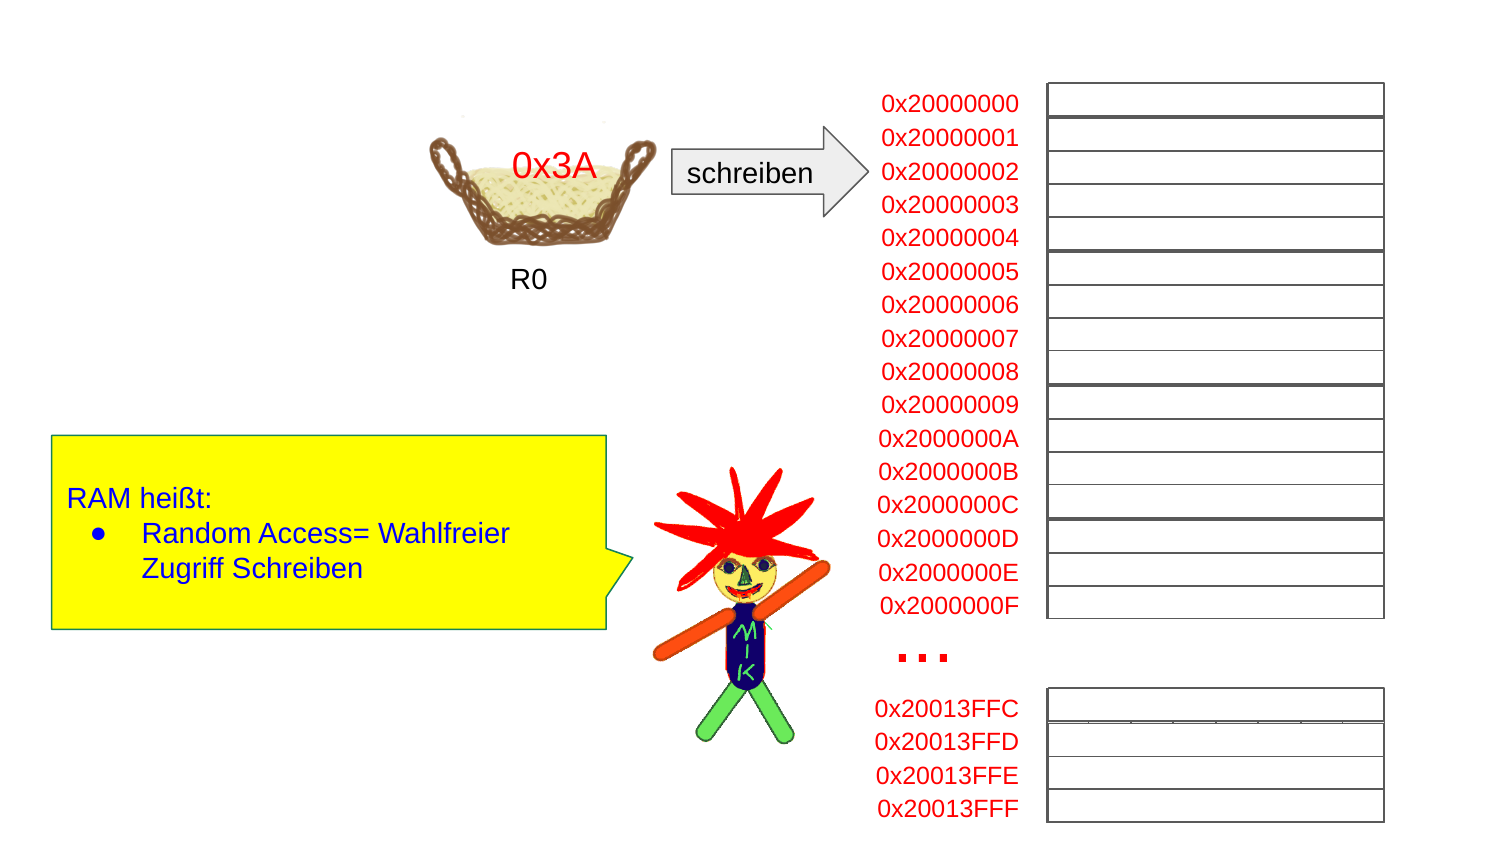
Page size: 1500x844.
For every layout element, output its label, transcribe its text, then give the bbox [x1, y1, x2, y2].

picture [634, 458, 842, 751]
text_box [1048, 484, 1385, 619]
picture [404, 103, 682, 313]
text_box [854, 339, 1043, 496]
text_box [1048, 687, 1385, 823]
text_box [854, 677, 1385, 834]
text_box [854, 72, 1385, 339]
text_box RAM heißt: Random Access= Wahlfreier Zugriff Schreiben [51, 435, 629, 630]
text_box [1048, 82, 1385, 216]
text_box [1048, 350, 1385, 484]
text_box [854, 503, 1385, 630]
text_box ... [877, 638, 1139, 675]
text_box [1048, 216, 1385, 350]
text_box schreiben [685, 126, 849, 217]
